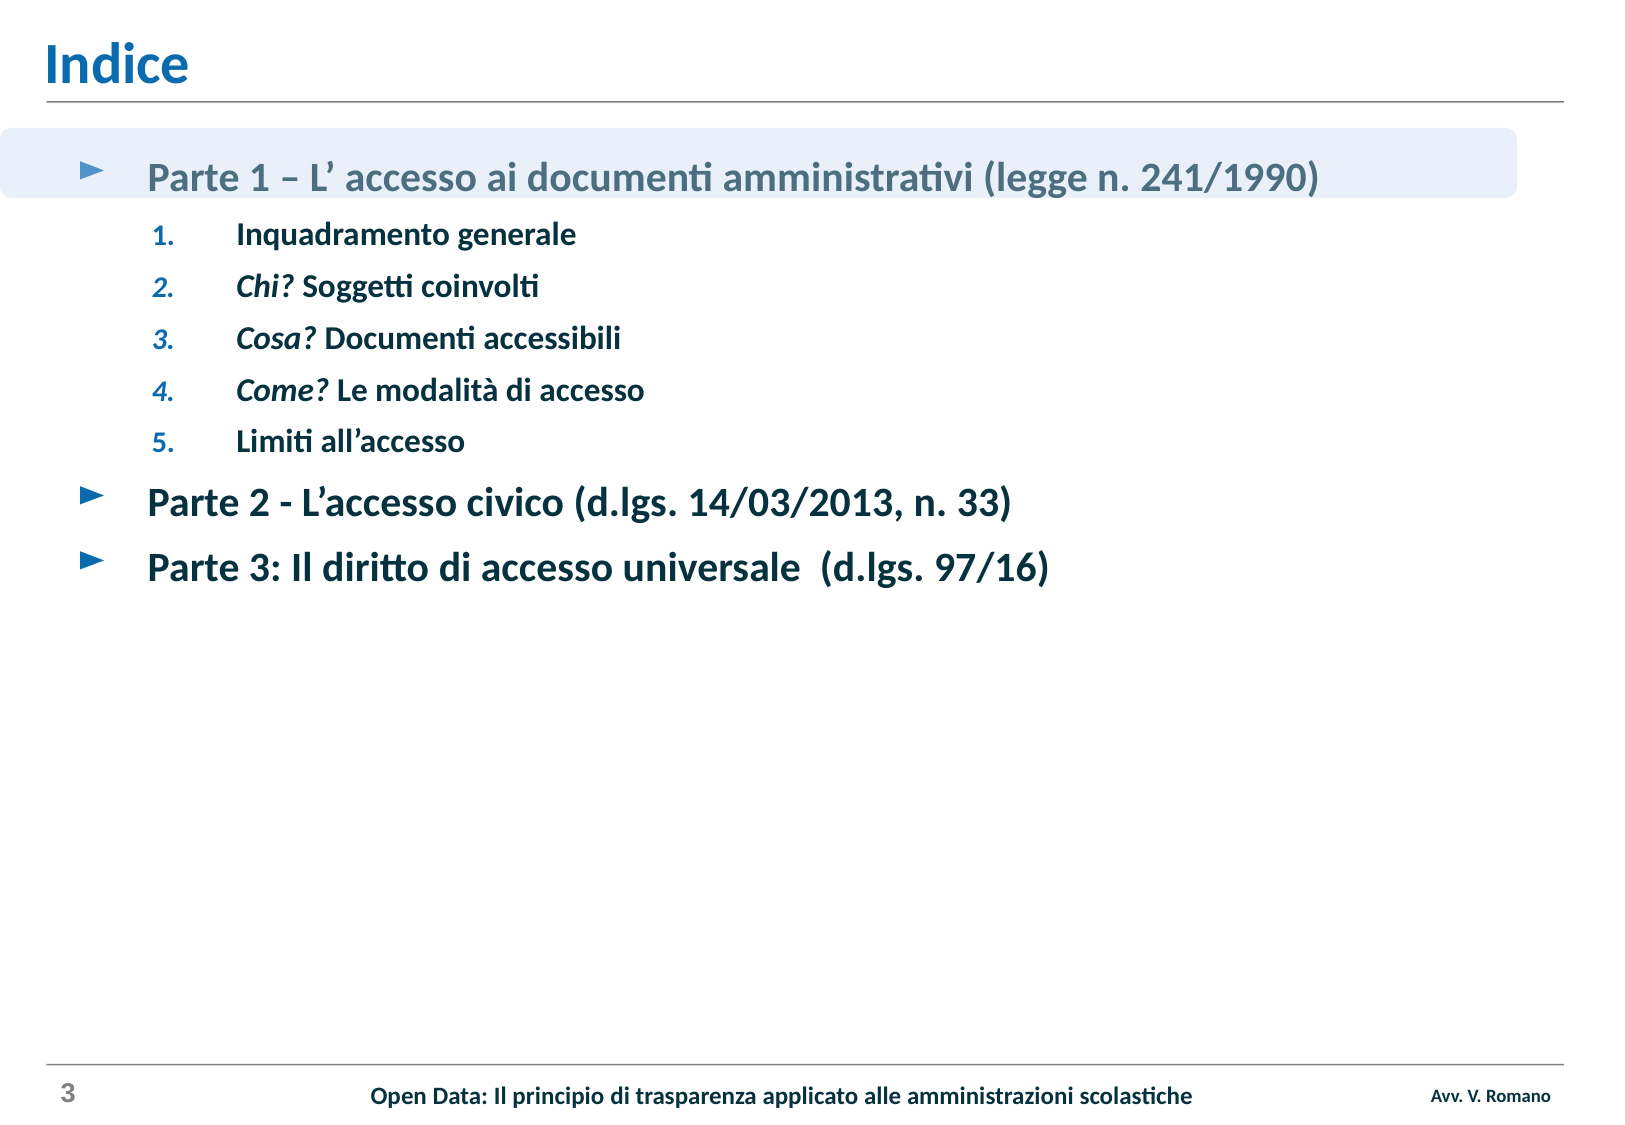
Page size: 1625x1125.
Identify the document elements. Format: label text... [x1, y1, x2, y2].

text_box Indice [44, 24, 1561, 91]
text_box [0, 127, 1518, 199]
text_box Parte 1 – L’ accesso ai documenti amministrativi (legge n. 241/1990) Inquadramento generale Chi? Soggetti coinvolti Cosa? Documenti accessibili Come? Le modalità di accesso Limiti all’accesso Parte 2 - L’accesso civico (d.lgs. 14/03/2013, n. 33) Parte 3: Il diritto di accesso universale (d.lgs. 97/16) [44, 127, 1561, 994]
